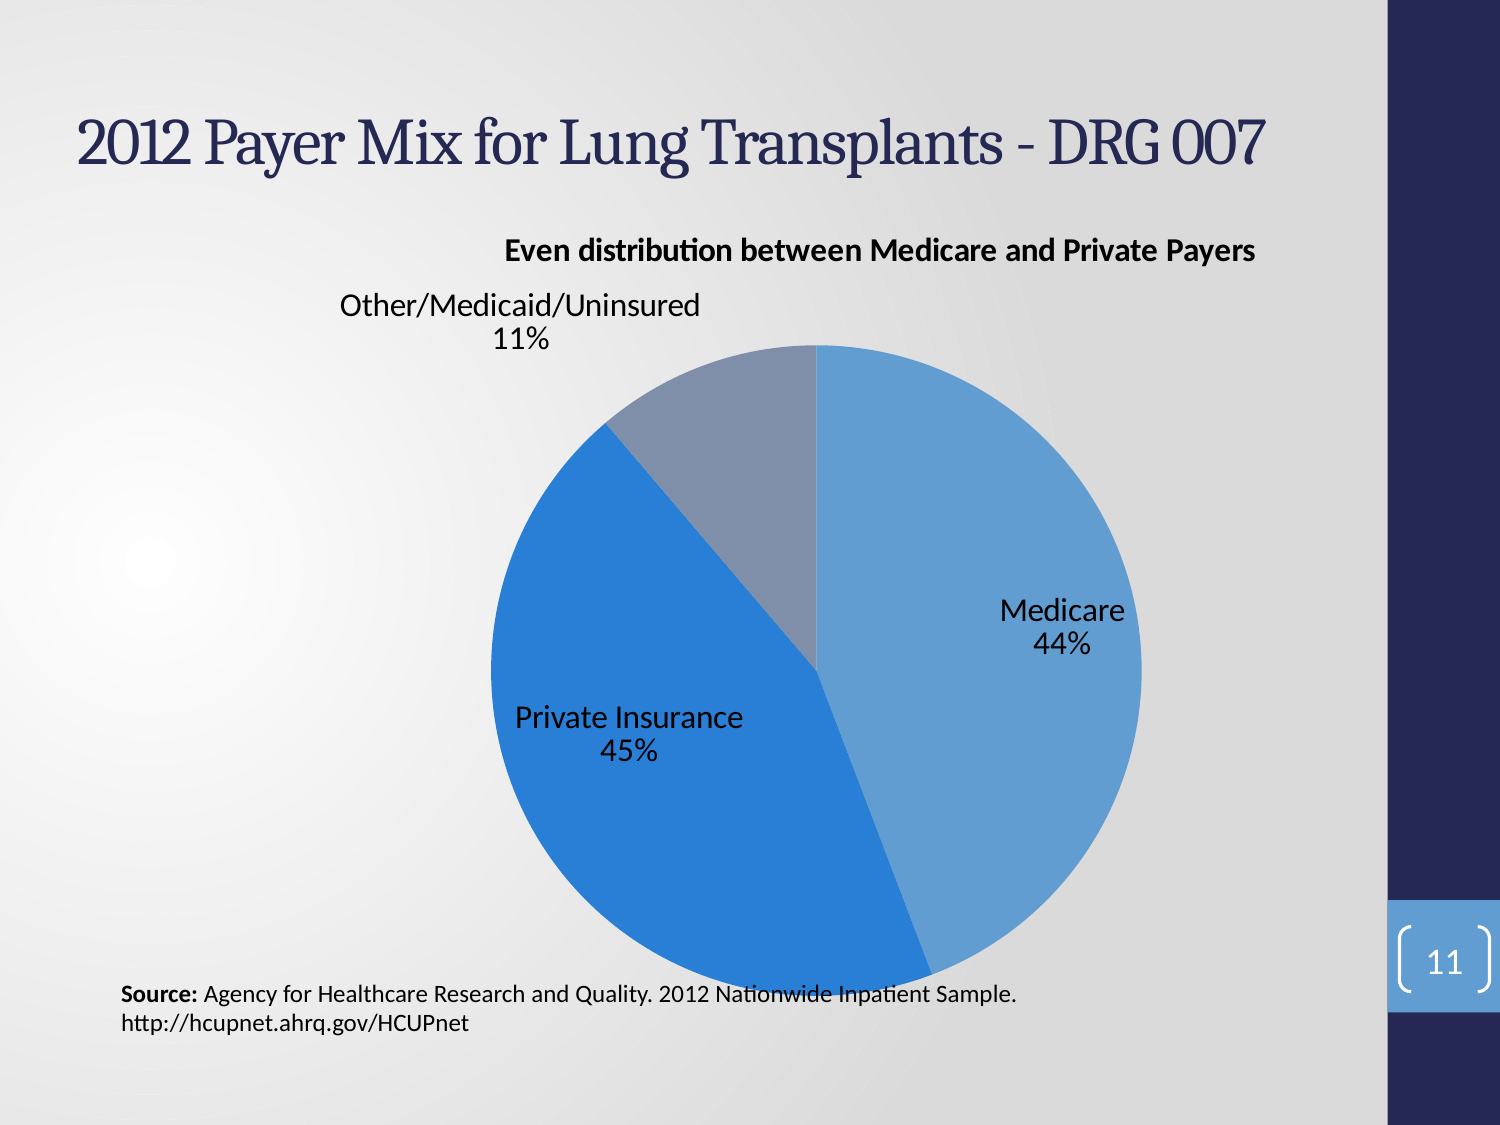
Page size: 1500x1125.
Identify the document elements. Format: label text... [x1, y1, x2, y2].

text_box Source: Agency for Healthcare Research and Quality. 2012 Nationwide Inpatient Sample. http://hcupnet.ahrq.gov/HCUPnet [106, 969, 1432, 1045]
title 2012 Payer Mix for Lung Transplants - DRG 007 [62, 24, 1500, 250]
slide_number 11 [1397, 925, 1492, 994]
chart [49, 186, 1326, 1013]
